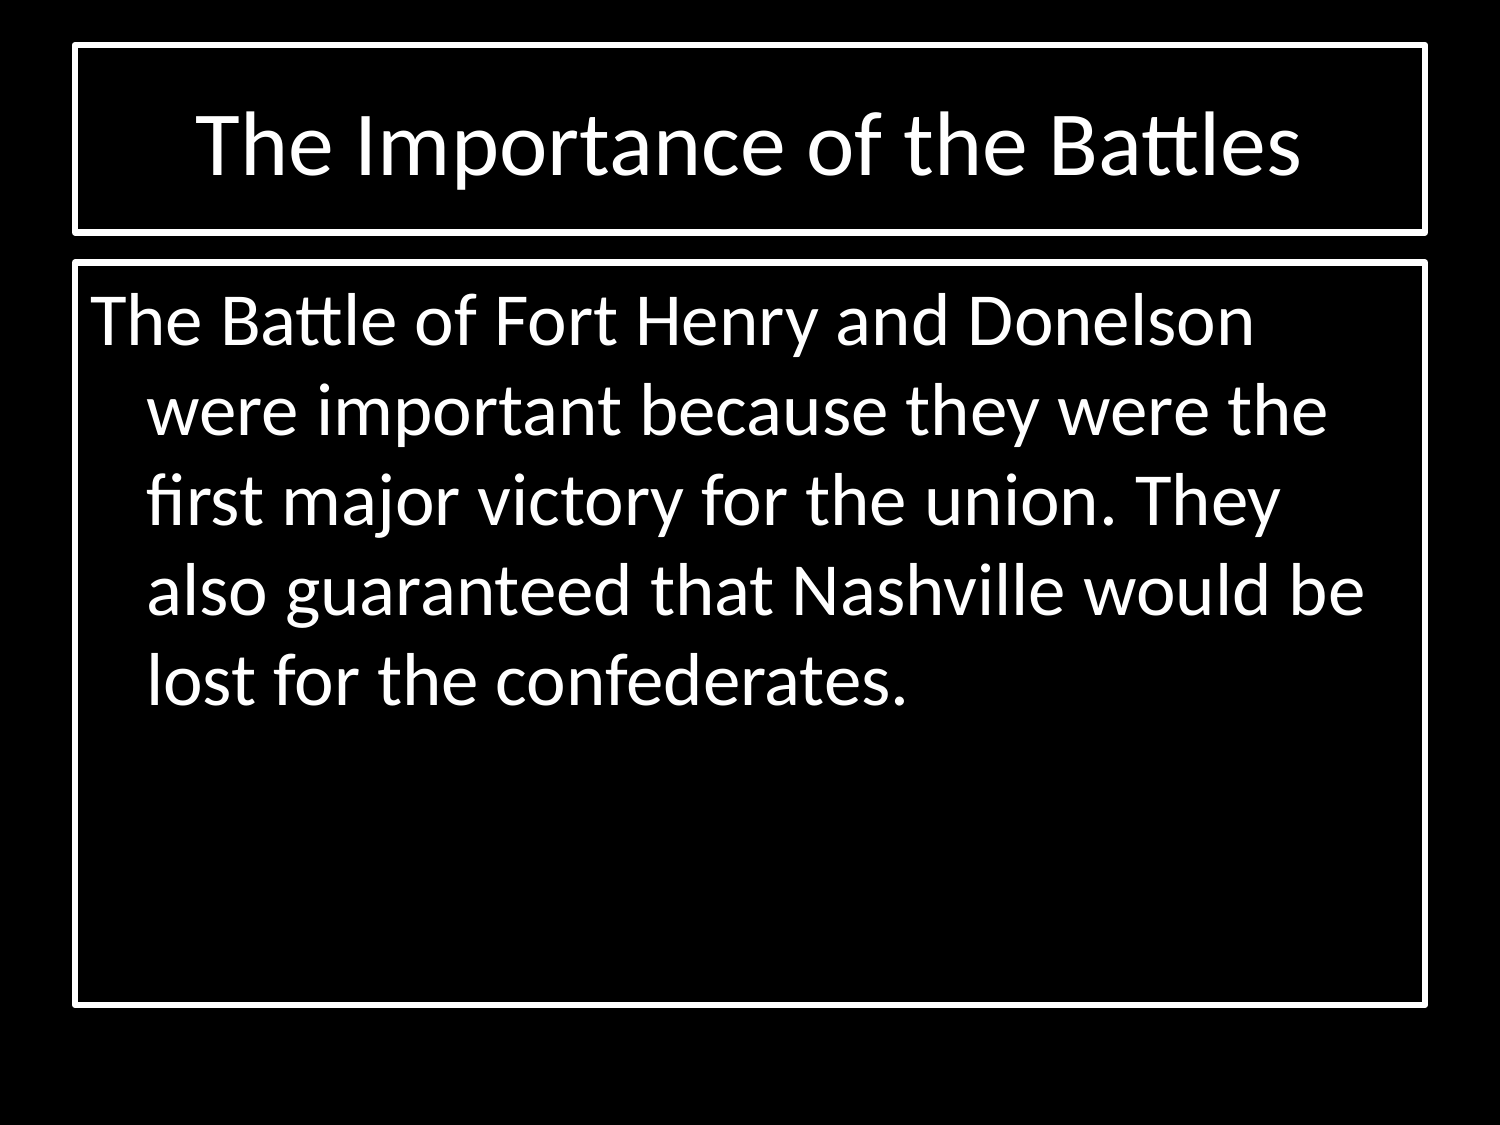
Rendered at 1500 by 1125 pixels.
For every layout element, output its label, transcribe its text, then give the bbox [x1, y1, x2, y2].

list The Battle of Fort Henry and Donelson were important because they were the first major victory for the union. They also guaranteed that Nashville would be lost for the confederates. [72, 259, 1428, 1008]
title The Importance of the Battles [72, 42, 1428, 236]
